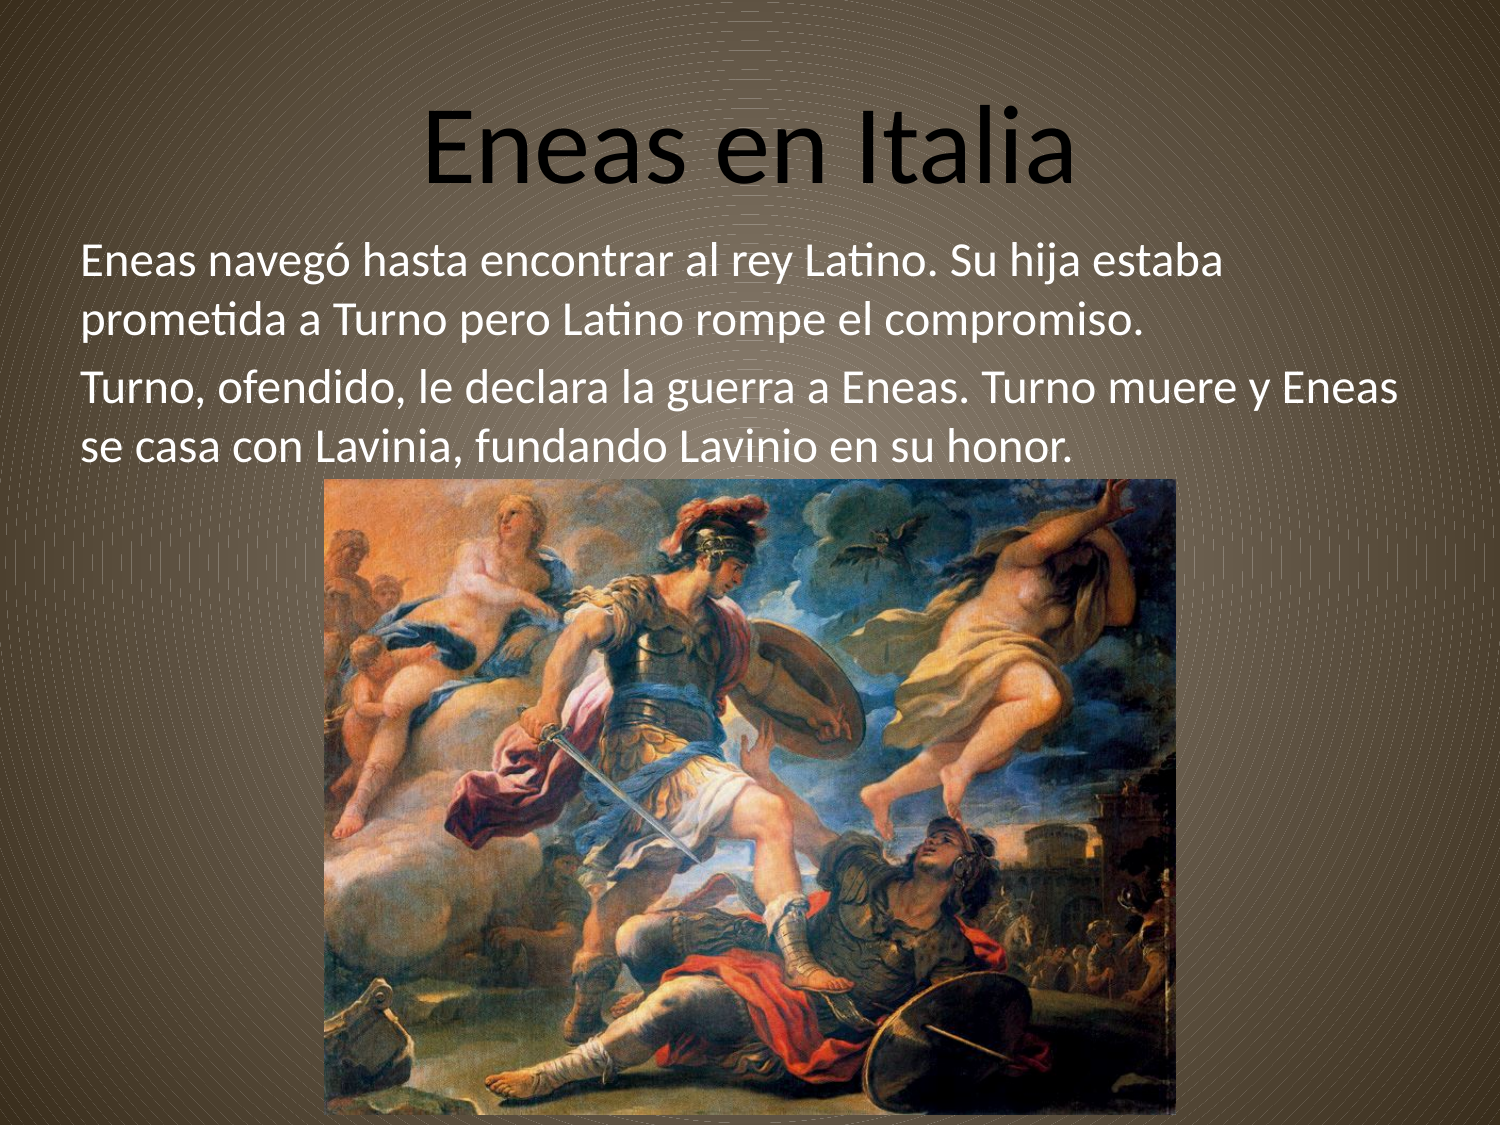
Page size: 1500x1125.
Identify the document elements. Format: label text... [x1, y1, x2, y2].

title Eneas en Italia [75, 45, 1425, 219]
list Eneas navegó hasta encontrar al rey Latino. Su hija estaba prometida a Turno pero Latino rompe el compromiso. Turno, ofendido, le declara la guerra a Eneas. Turno muere y Eneas se casa con Lavinia, fundando Lavinio en su honor. [64, 219, 1449, 485]
picture [324, 479, 1176, 1115]
